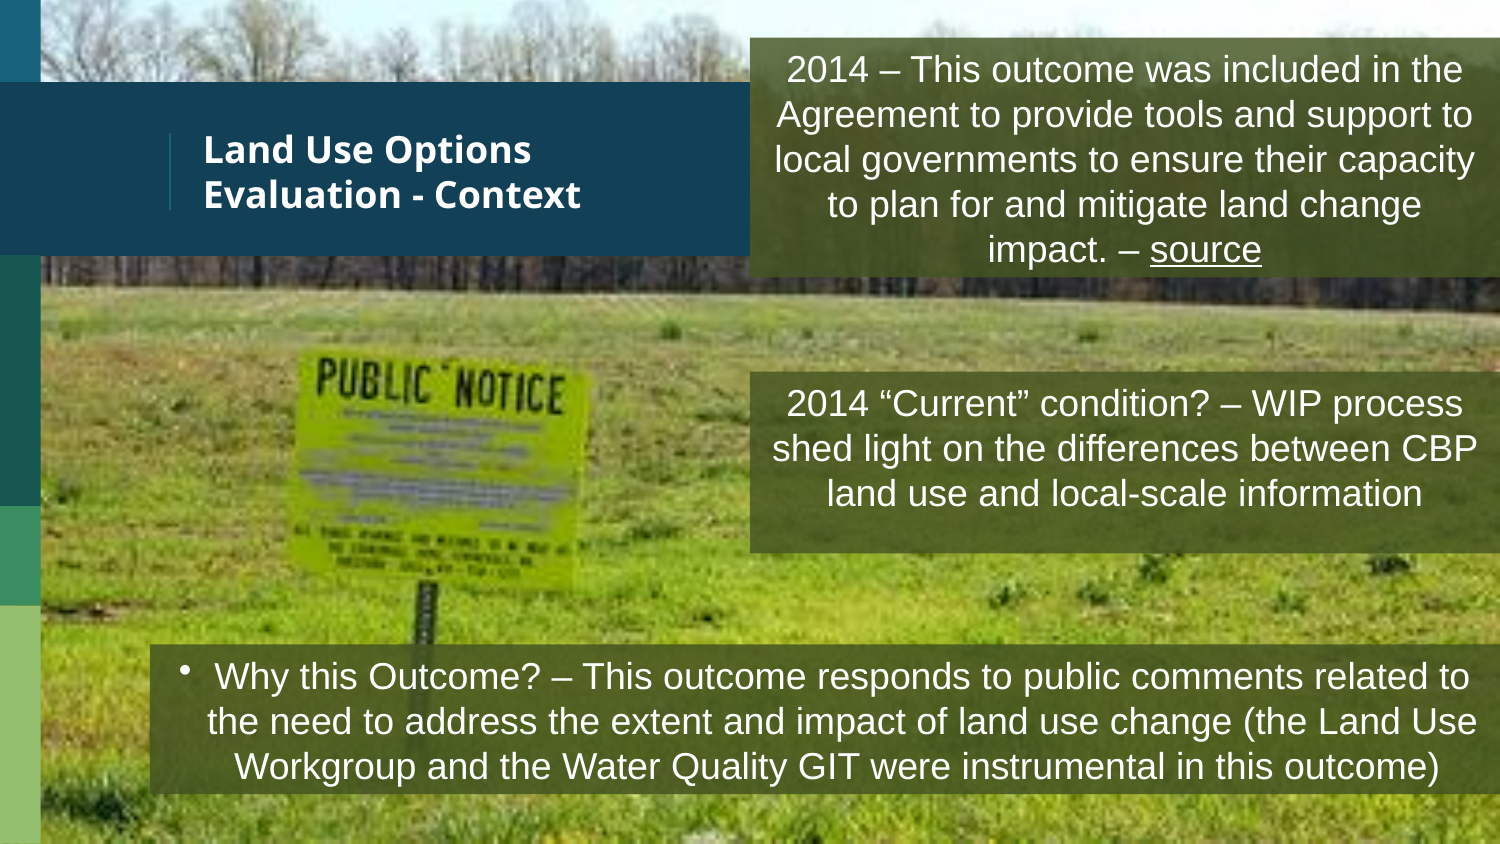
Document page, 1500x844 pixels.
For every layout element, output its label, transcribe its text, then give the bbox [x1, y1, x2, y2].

picture [41, 256, 1500, 844]
text_box Why this Outcome? – This outcome responds to public comments related to the need to address the extent and impact of land use change (the Land Use Workgroup and the Water Quality GIT were instrumental in this outcome) [149, 644, 1500, 795]
picture [41, 0, 1500, 82]
text_box 2014 – This outcome was included in the Agreement to provide tools and support to local governments to ensure their capacity to plan for and mitigate land change impact. – source [749, 37, 1500, 278]
title Land Use Options Evaluation - Context [187, 87, 715, 256]
text_box 2014 “Current” condition? – WIP process shed light on the differences between CBP land use and local-scale information [749, 371, 1500, 554]
